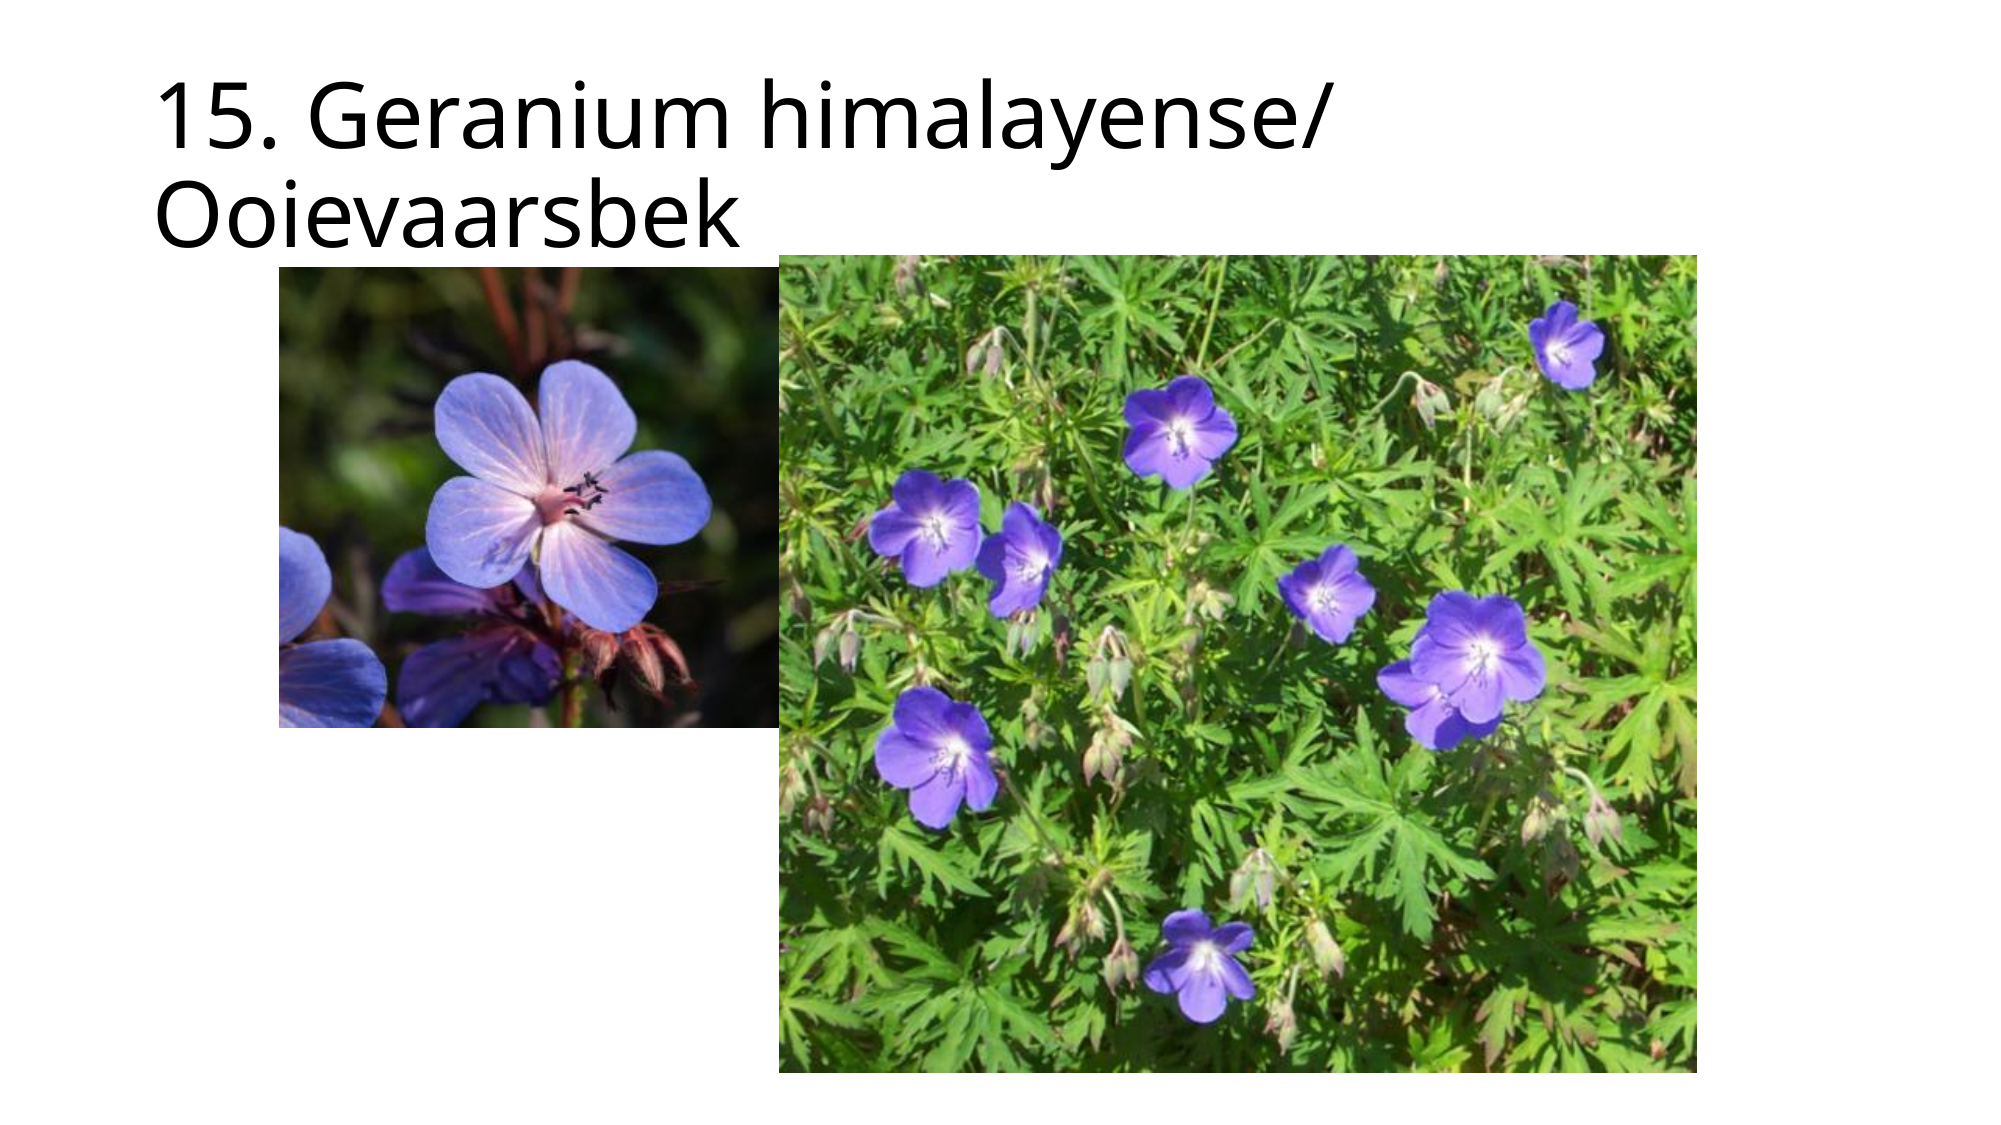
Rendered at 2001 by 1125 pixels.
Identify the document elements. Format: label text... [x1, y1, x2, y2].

title 15. Geranium himalayense/ Ooievaarsbek [137, 59, 1863, 278]
picture [279, 255, 1697, 1073]
